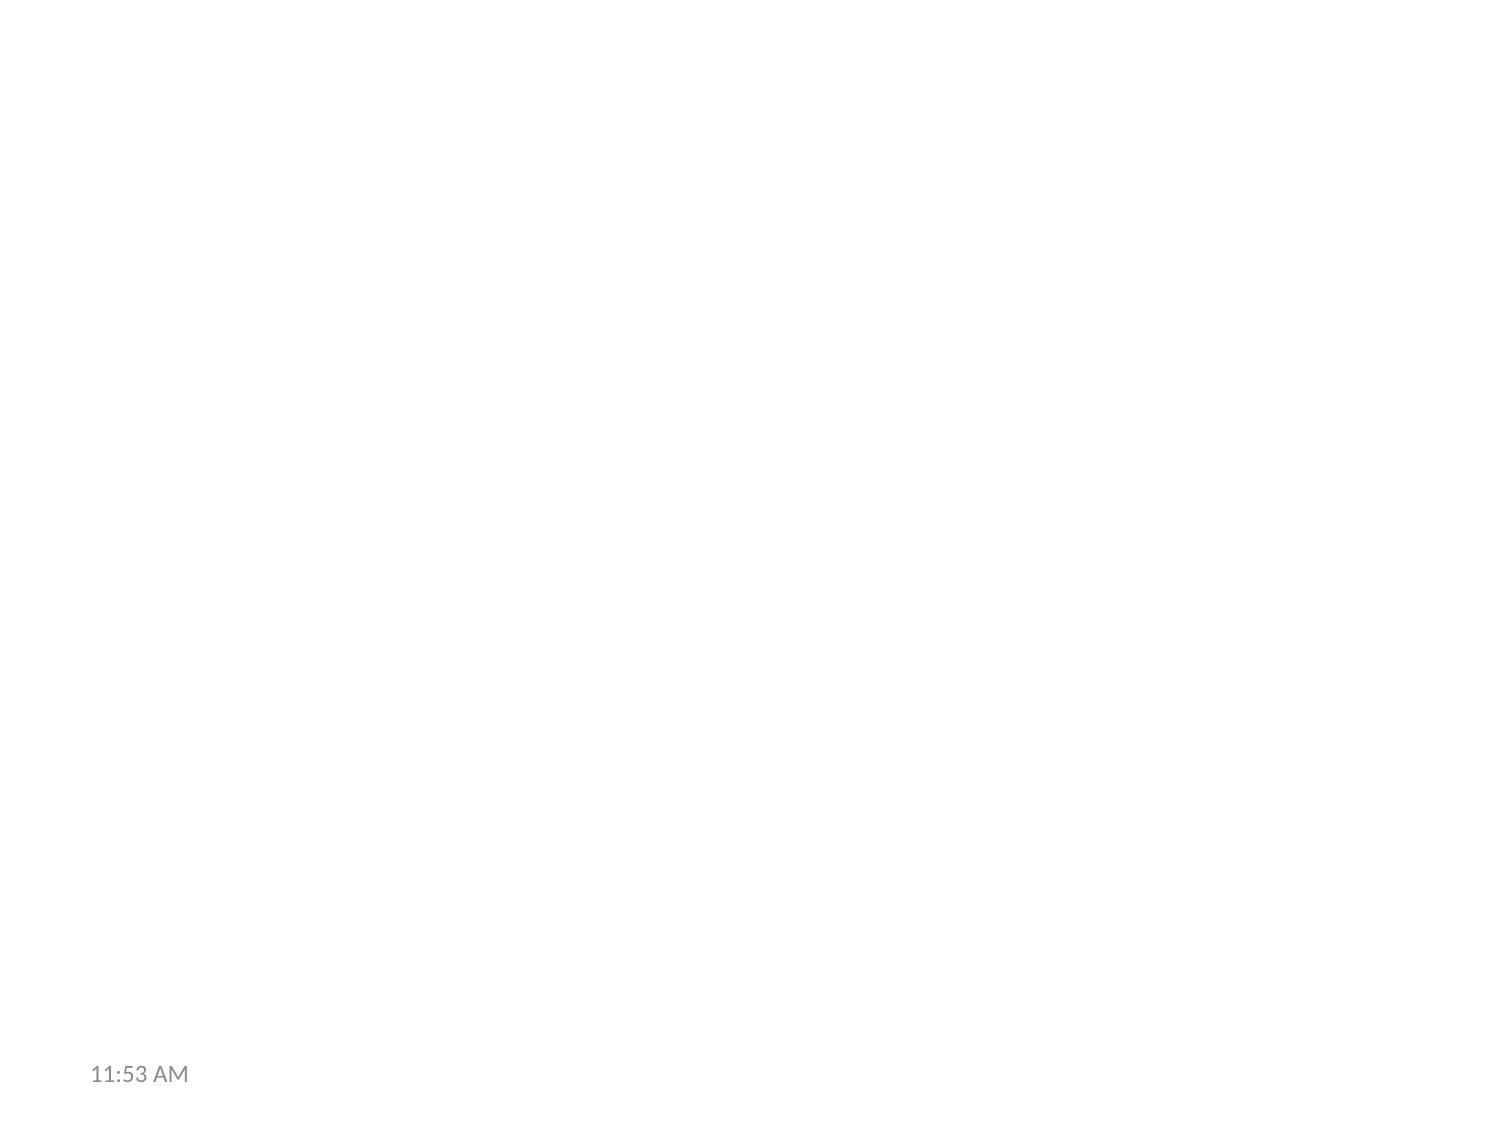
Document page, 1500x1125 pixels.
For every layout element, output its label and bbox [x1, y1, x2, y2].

slide_number [75, 1042, 425, 1103]
